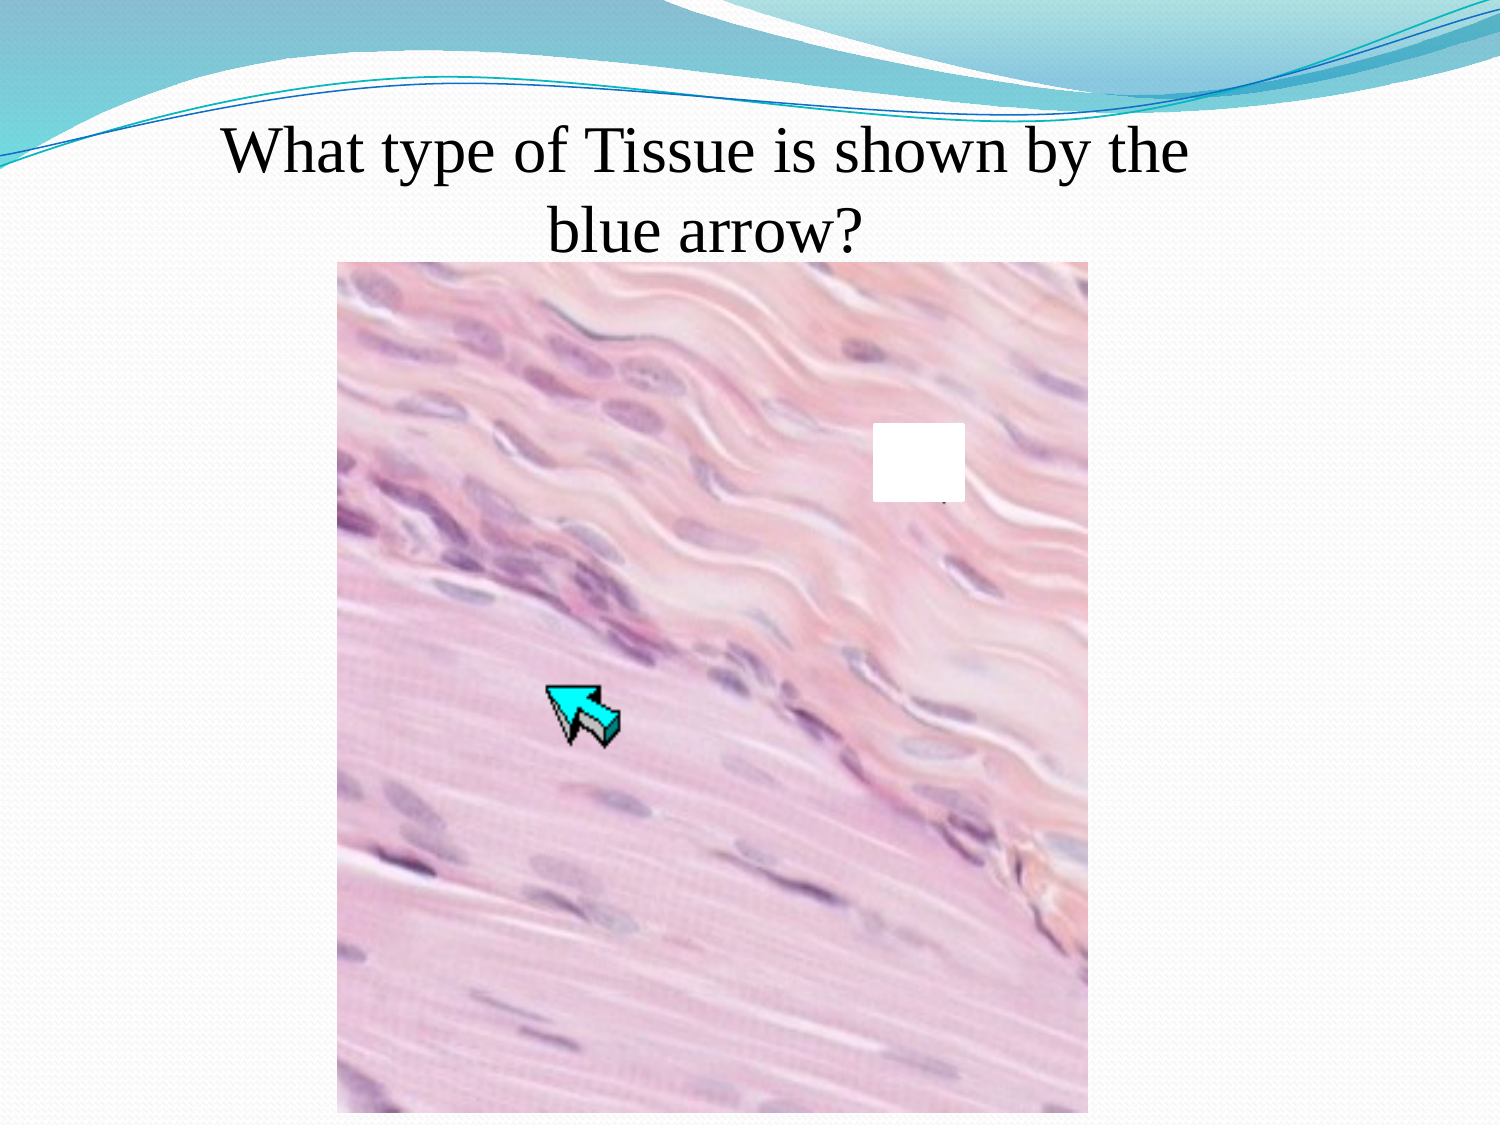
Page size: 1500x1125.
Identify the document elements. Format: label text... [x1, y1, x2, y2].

text_box What type of Tissue is shown by the blue arrow? [187, 98, 1225, 273]
picture [337, 262, 1088, 1113]
text_box [331, 263, 337, 273]
text_box [1088, 264, 1093, 273]
